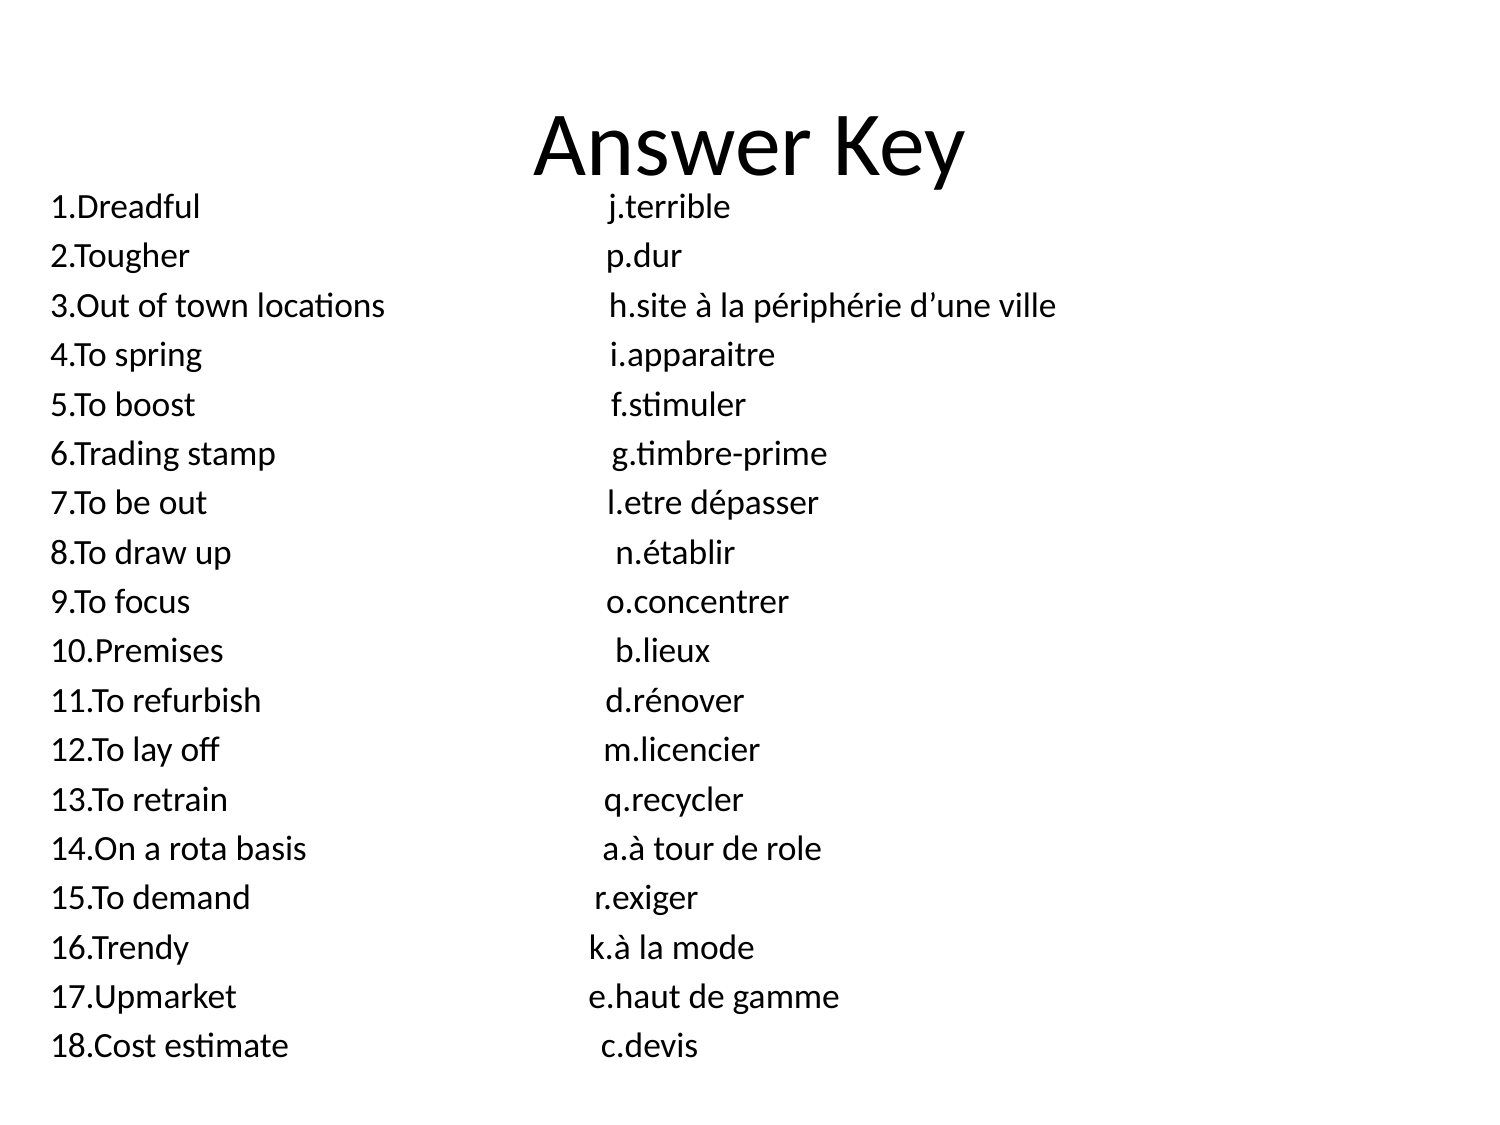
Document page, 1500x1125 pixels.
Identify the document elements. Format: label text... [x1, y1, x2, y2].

title Answer Key [75, 45, 1425, 175]
list 1.Dreadful j.terrible 2.Tougher p.dur 3.Out of town locations h.site à la périphérie d’une ville 4.To spring i.apparaitre 5.To boost f.stimuler 6.Trading stamp g.timbre-prime 7.To be out l.etre dépasser 8.To draw up n.établir 9.To focus o.concentrer 10.Premises b.lieux 11.To refurbish d.rénover 12.To lay off m.licencier 13.To retrain q.recycler 14.On a rota basis a.à tour de role 15.To demand r.exiger 16.Trendy k.à la mode 17.Upmarket e.haut de gamme 18.Cost estimate c.devis [35, 175, 1500, 1079]
